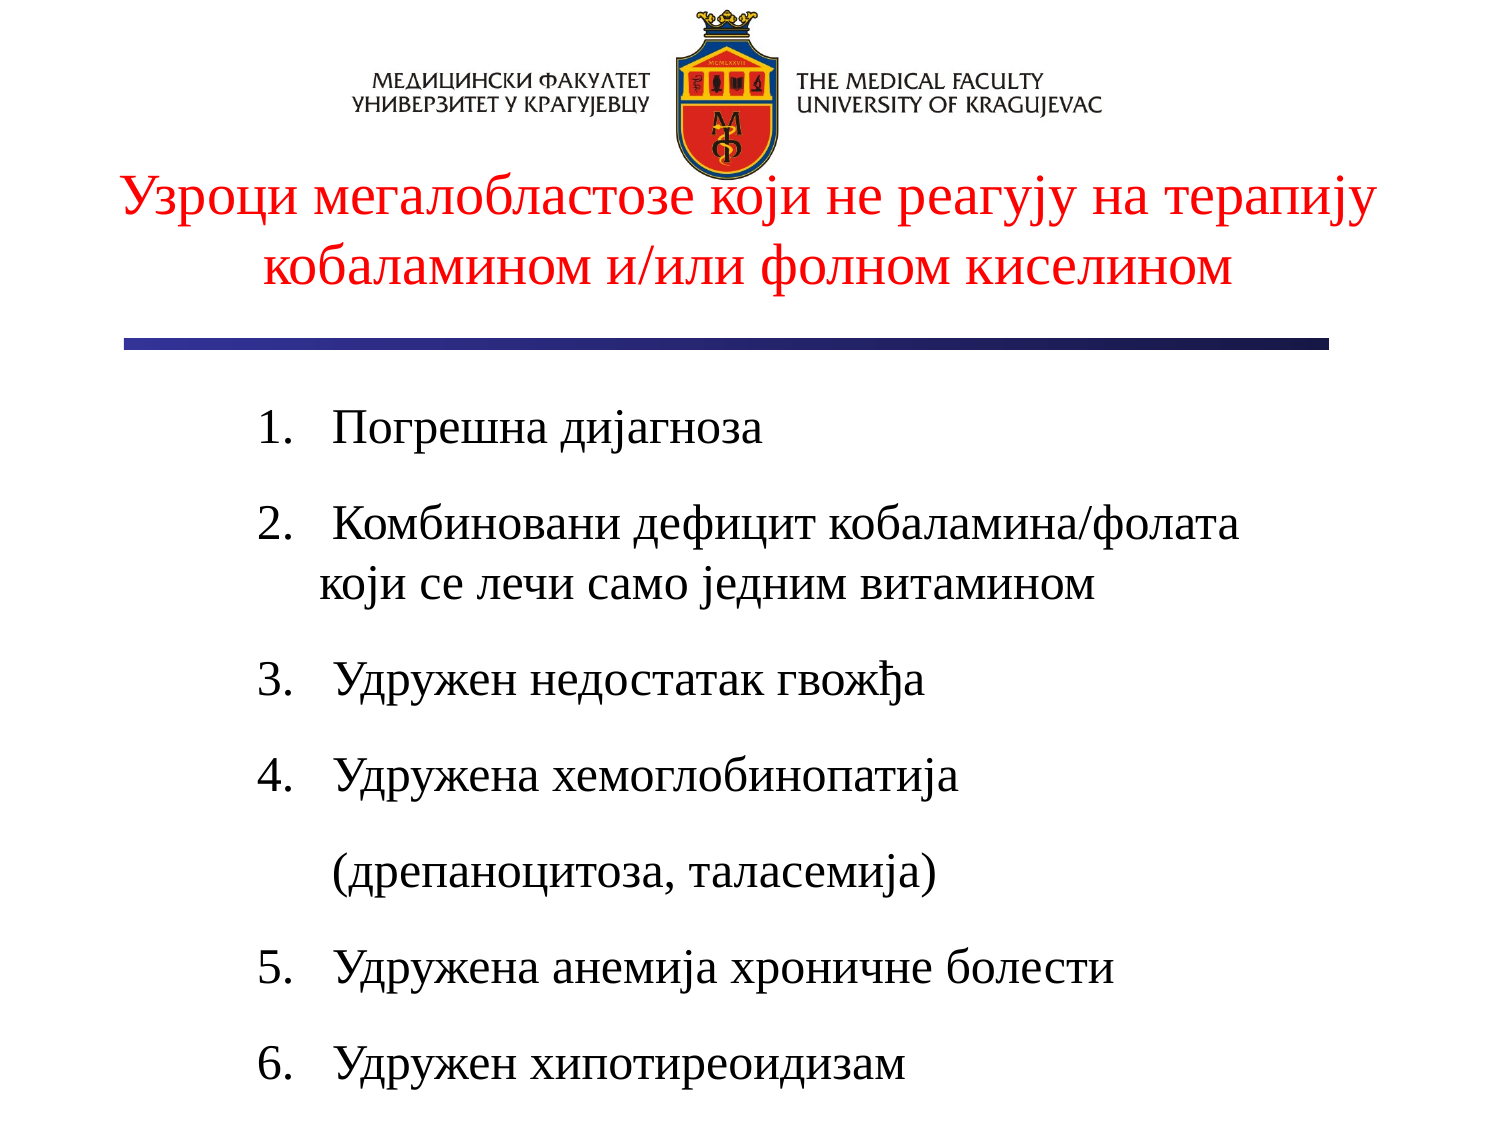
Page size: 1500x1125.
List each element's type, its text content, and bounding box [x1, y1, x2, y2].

text_box Погрешна дијагноза Комбиновани дефицит кобаламина/фолата који се лечи само једним витамином Удружен недостатак гвожђа Удружена хемоглобинопатија (дрепаноцитоза, таласемија) Удружена анемија хроничне болести Удружен хипотиреоидизам [242, 350, 1323, 1097]
picture [328, 0, 1125, 148]
text_box [123, 338, 1329, 350]
text_box Узроци мегалобластозе који не реагују на терапију кобаламином и/или фолном киселином [100, 148, 1398, 304]
